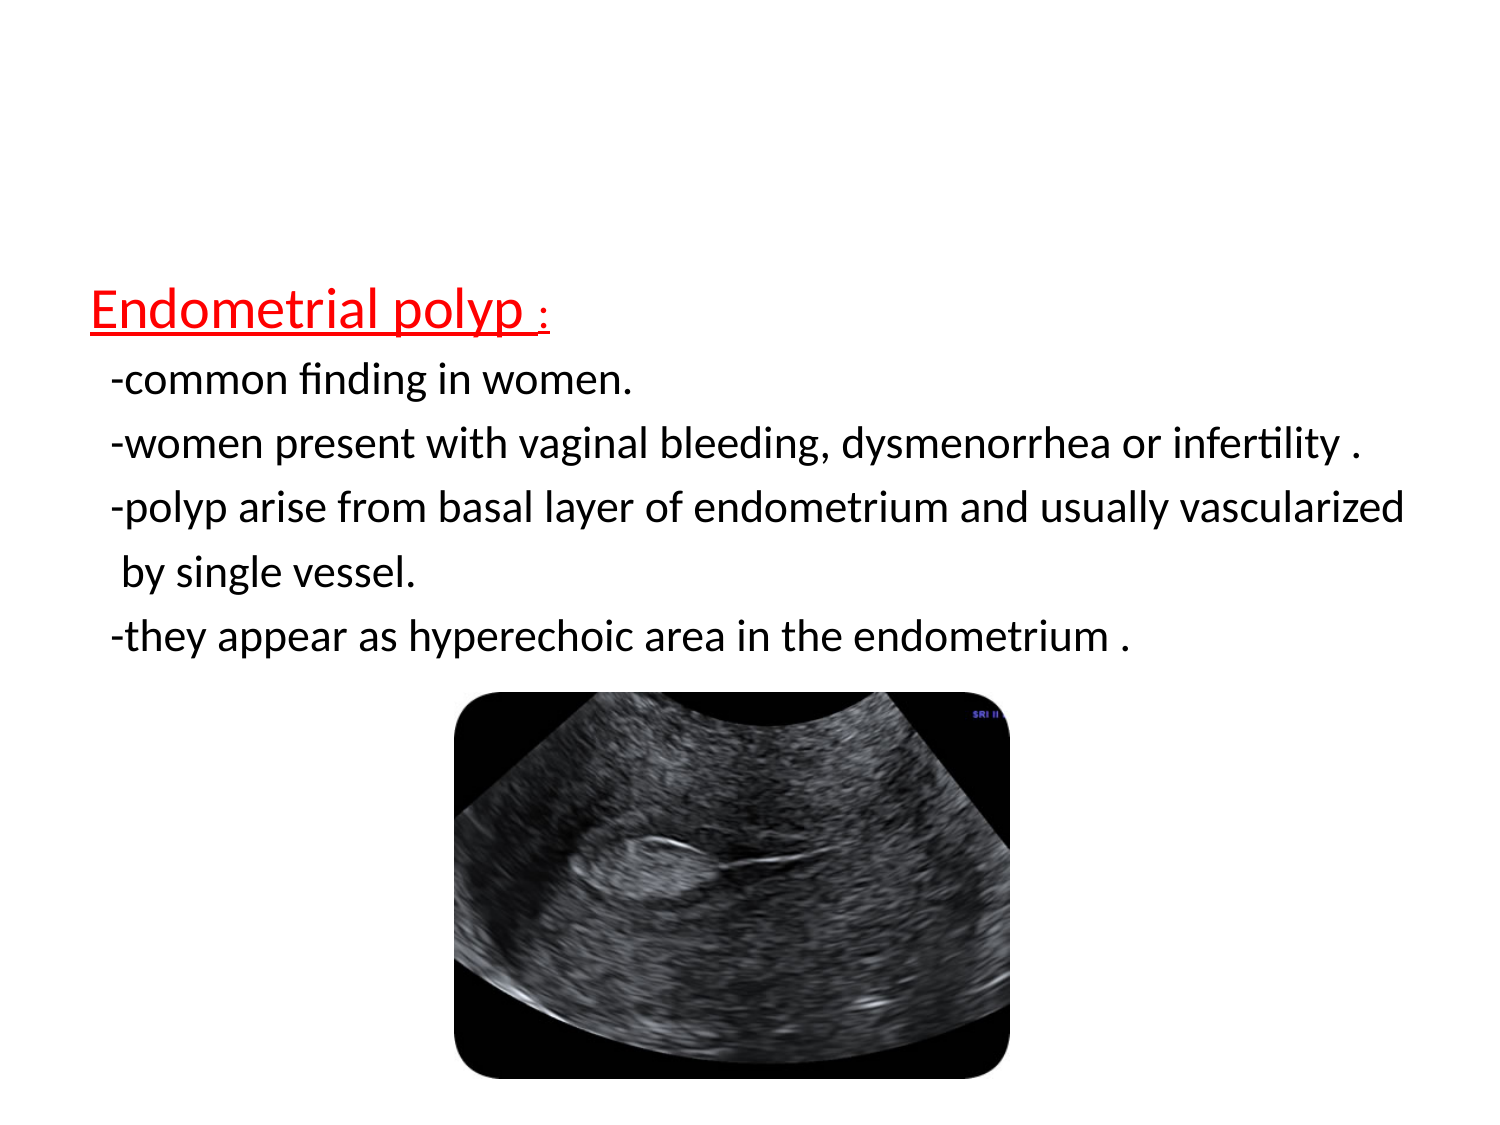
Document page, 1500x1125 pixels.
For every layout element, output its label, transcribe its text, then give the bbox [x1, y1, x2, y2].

picture [454, 692, 1011, 1079]
list Endometrial polyp : -common finding in women. -women present with vaginal bleeding, dysmenorrhea or infertility . -polyp arise from basal layer of endometrium and usually vascularized by single vessel. -they appear as hyperechoic area in the endometrium . [75, 262, 1425, 1125]
